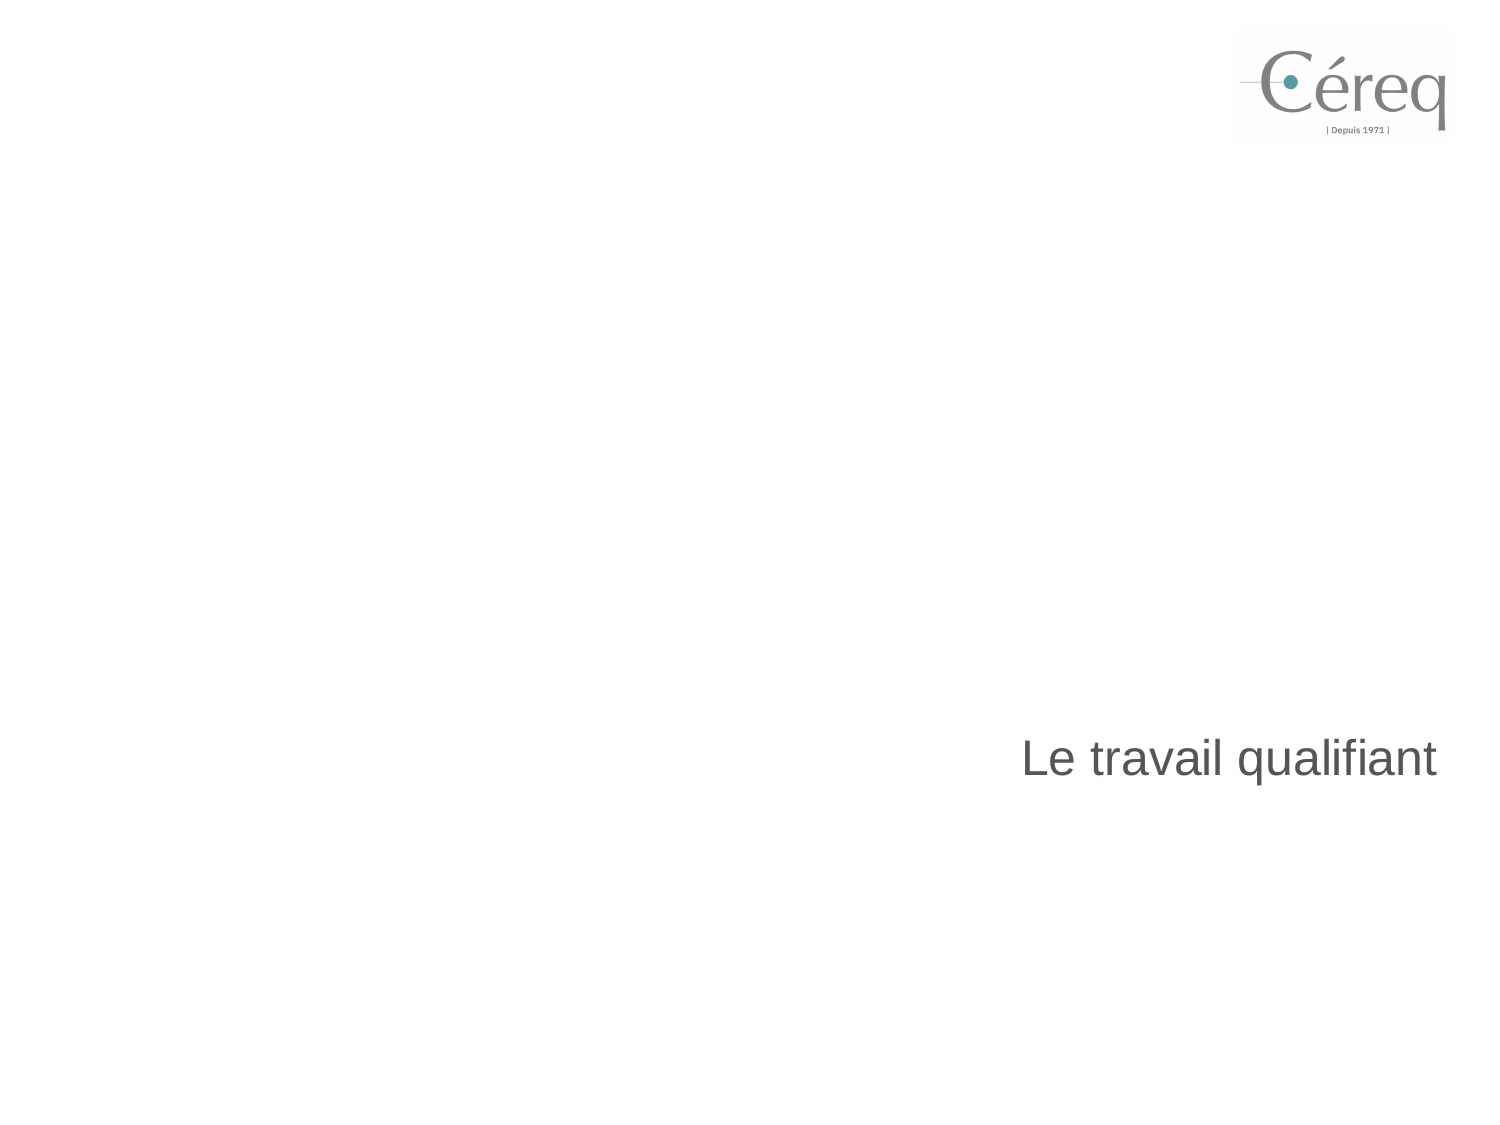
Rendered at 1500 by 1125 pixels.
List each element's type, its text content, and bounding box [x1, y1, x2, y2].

picture [1234, 26, 1453, 143]
list Le travail qualifiant [86, 724, 1453, 786]
